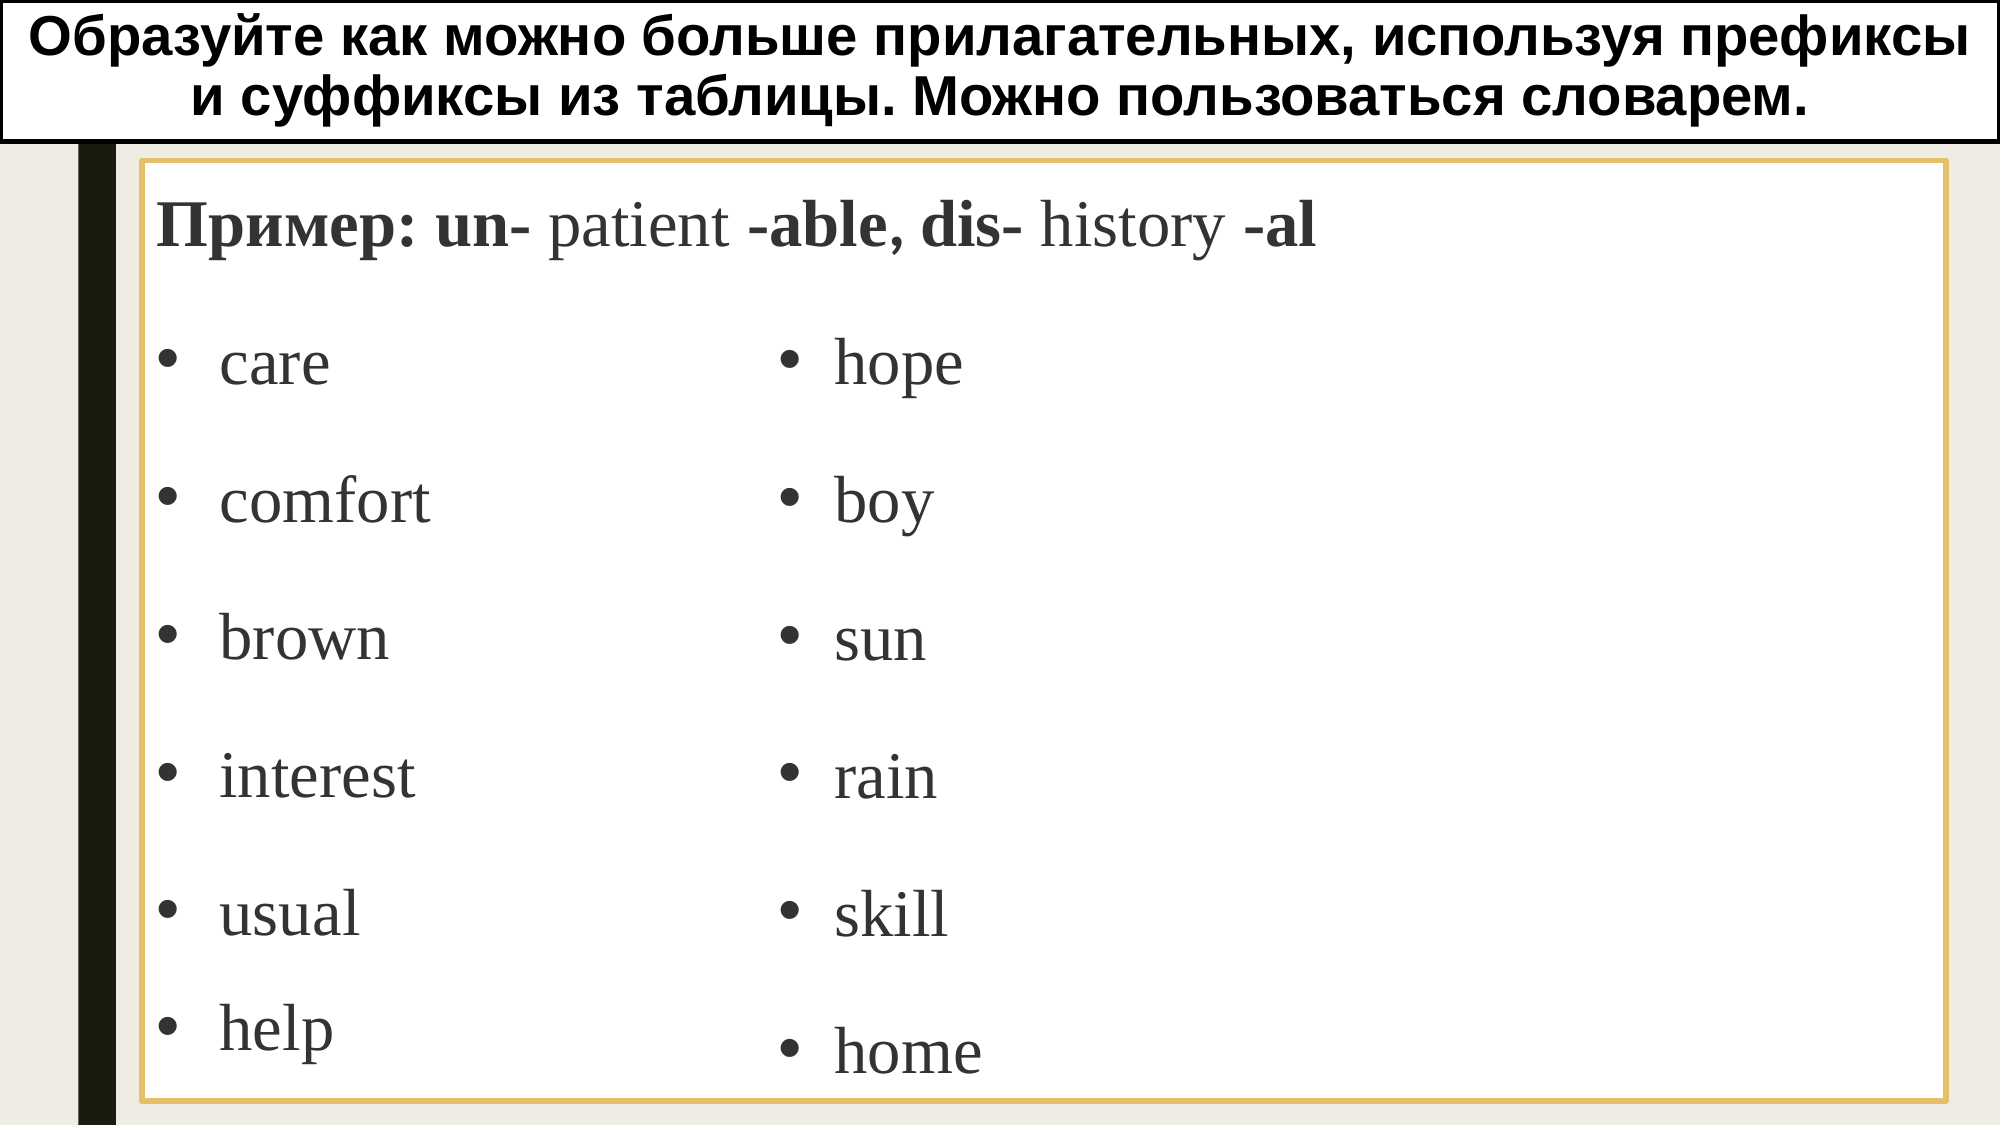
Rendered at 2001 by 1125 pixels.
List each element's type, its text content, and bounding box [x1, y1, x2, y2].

title Образуйте как можно больше прилагательных, используя префиксы и суффиксы из таблицы. Можно пользоваться словарем. [0, 0, 2000, 144]
text_box hope boy sun rain skill home [763, 298, 1764, 1095]
list Пример: un- patient -able, dis- history -al care comfort brown interest usual help [139, 158, 1949, 1104]
